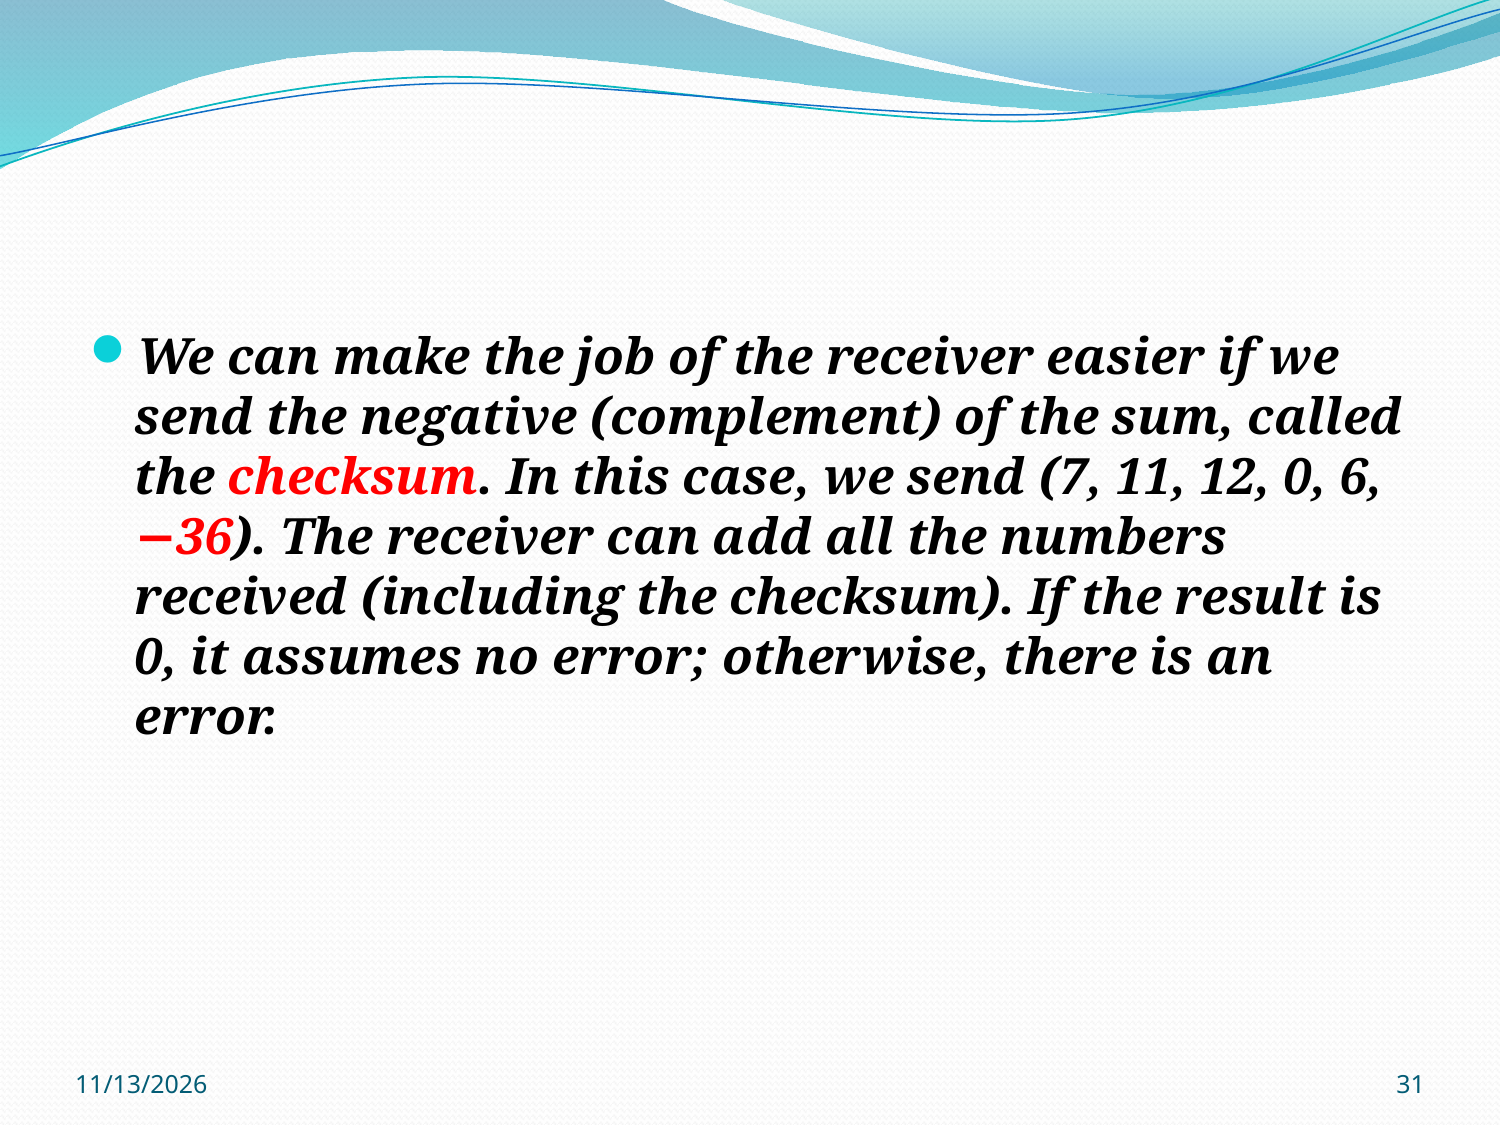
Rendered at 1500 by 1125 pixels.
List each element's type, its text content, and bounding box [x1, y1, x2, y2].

list We can make the job of the receiver easier if we send the negative (complement) of the sum, called the checksum. In this case, we send (7, 11, 12, 0, 6, −36). The receiver can add all the numbers received (including the checksum). If the result is 0, it assumes no error; otherwise, there is an error. [75, 317, 1425, 1038]
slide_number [75, 1042, 425, 1103]
slide_number 31 [1299, 1042, 1425, 1103]
